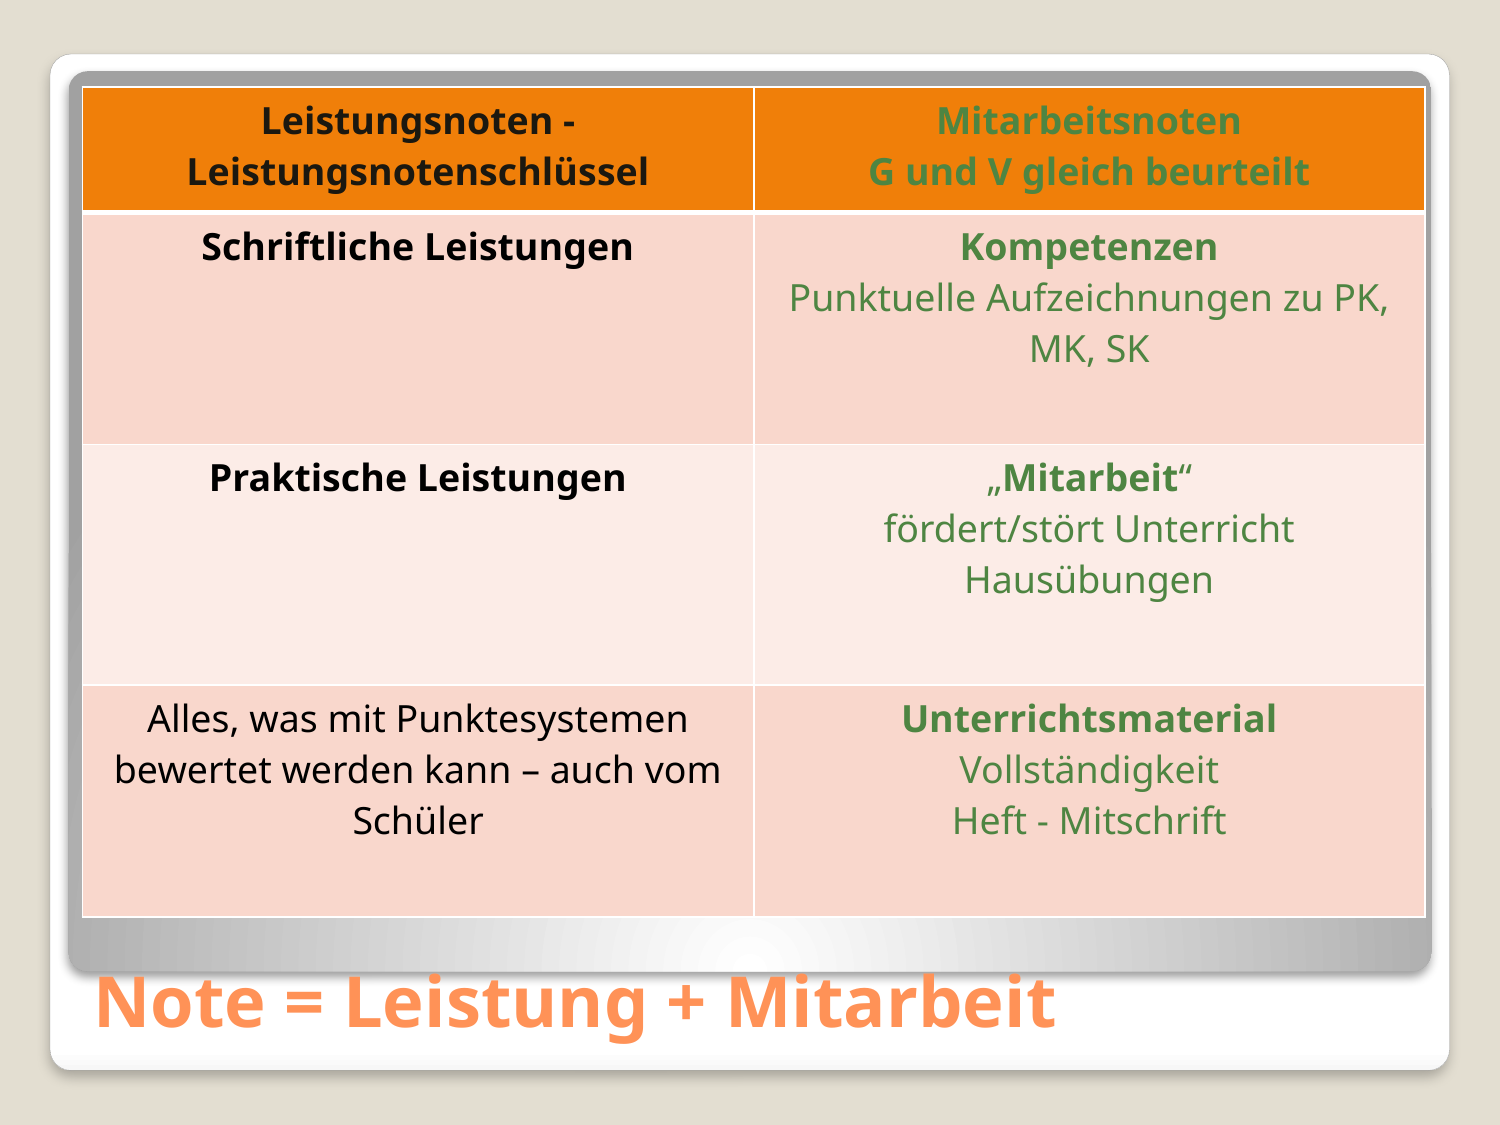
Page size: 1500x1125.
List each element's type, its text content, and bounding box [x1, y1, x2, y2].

table_cell Schriftliche Leistungen [83, 215, 753, 444]
table_header Leistungsnoten - Leistungsnotenschlüssel [83, 88, 753, 210]
table_cell Praktische Leistungen [83, 445, 753, 684]
table_cell Kompetenzen Punktuelle Aufzeichnungen zu PK, MK, SK [755, 215, 1424, 444]
table_cell Alles, was mit Punktesystemen bewertet werden kann – auch vom Schüler [83, 686, 753, 916]
table_cell „Mitarbeit“ fördert/stört Unterricht Hausübungen [755, 445, 1424, 684]
table_header Mitarbeitsnoten G und V gleich beurteilt [755, 88, 1424, 210]
title Note = Leistung + Mitarbeit [78, 949, 1422, 1049]
table_cell Unterrichtsmaterial Vollständigkeit Heft - Mitschrift [755, 686, 1424, 916]
